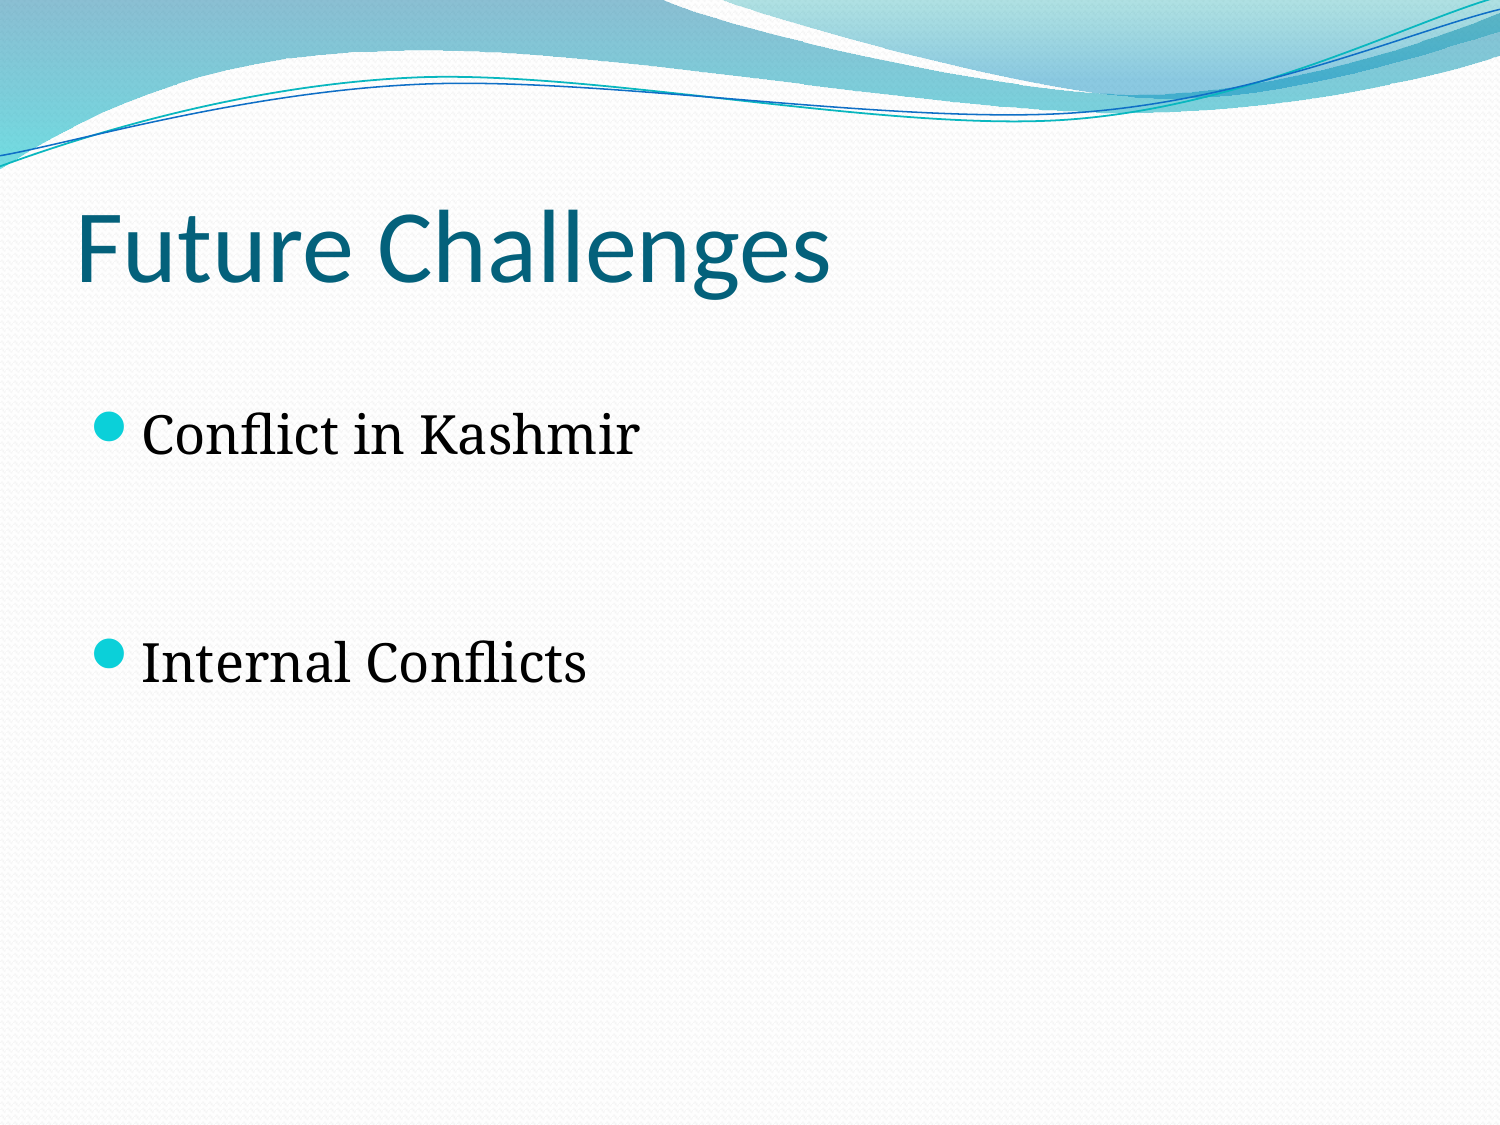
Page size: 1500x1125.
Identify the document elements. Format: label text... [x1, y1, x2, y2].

list Conflict in Kashmir Internal Conflicts [75, 317, 1425, 1038]
title Future Challenges [75, 115, 1425, 303]
